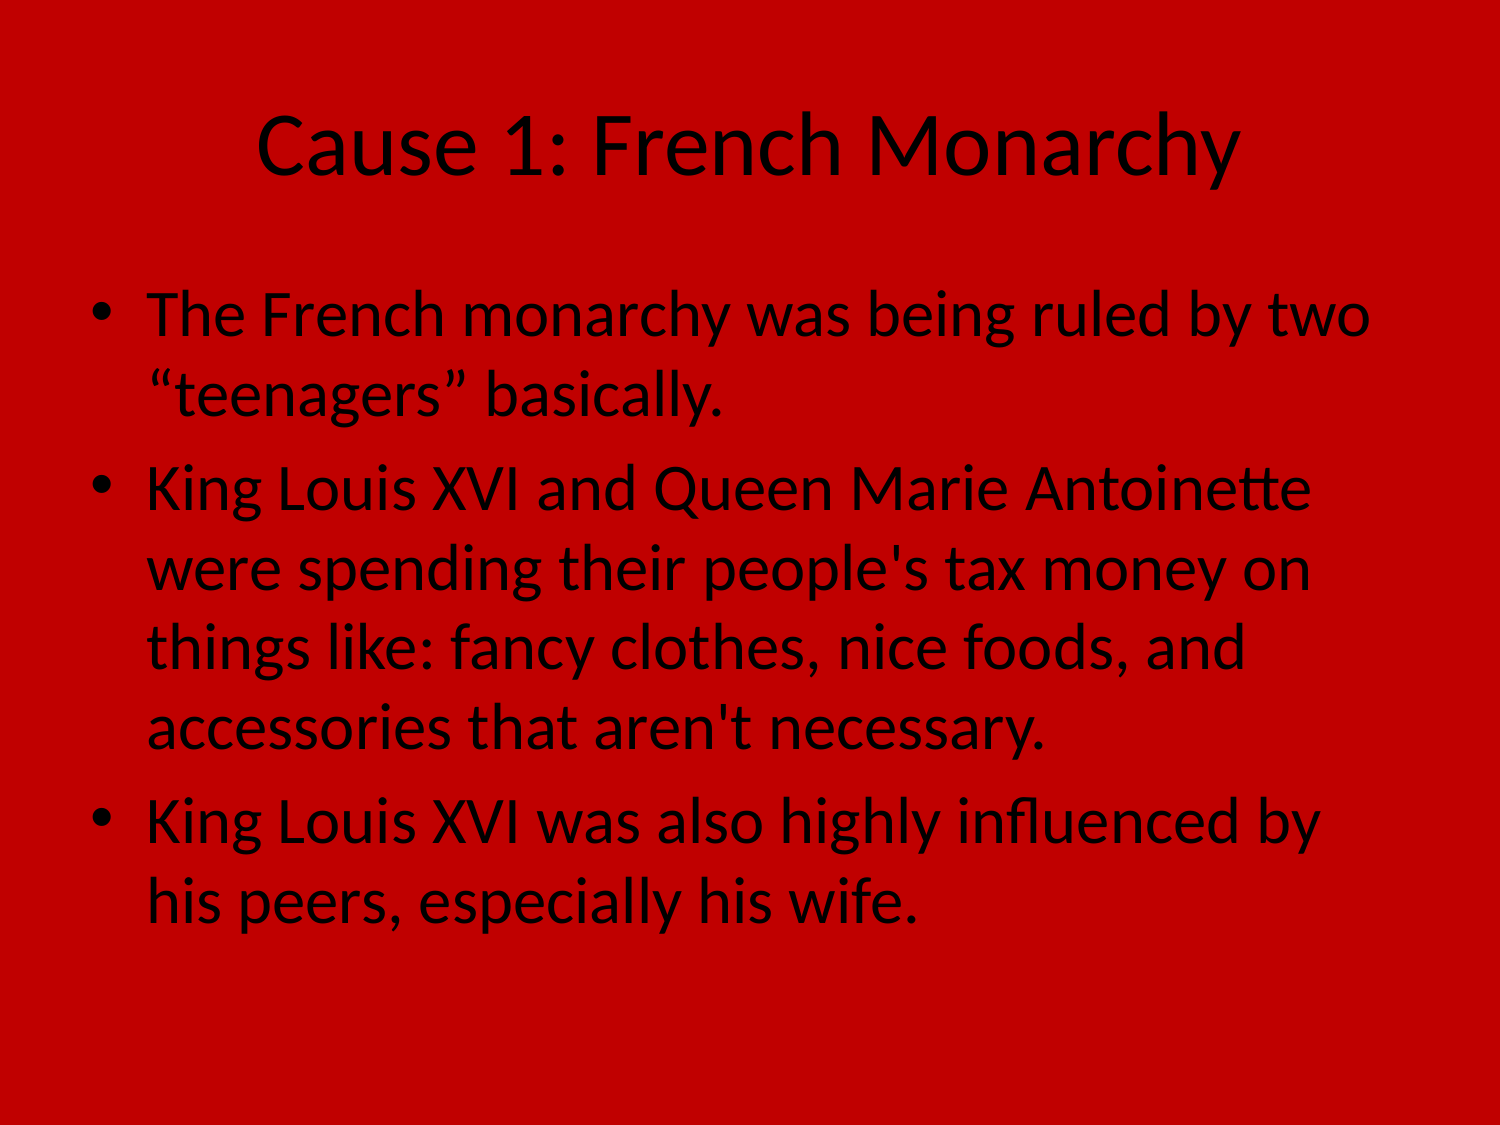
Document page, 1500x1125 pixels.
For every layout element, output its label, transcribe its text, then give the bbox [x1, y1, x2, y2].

list The French monarchy was being ruled by two “teenagers” basically. King Louis XVI and Queen Marie Antoinette were spending their people's tax money on things like: fancy clothes, nice foods, and accessories that aren't necessary. King Louis XVI was also highly influenced by his peers, especially his wife. [75, 262, 1425, 1005]
title Cause 1: French Monarchy [75, 45, 1425, 233]
